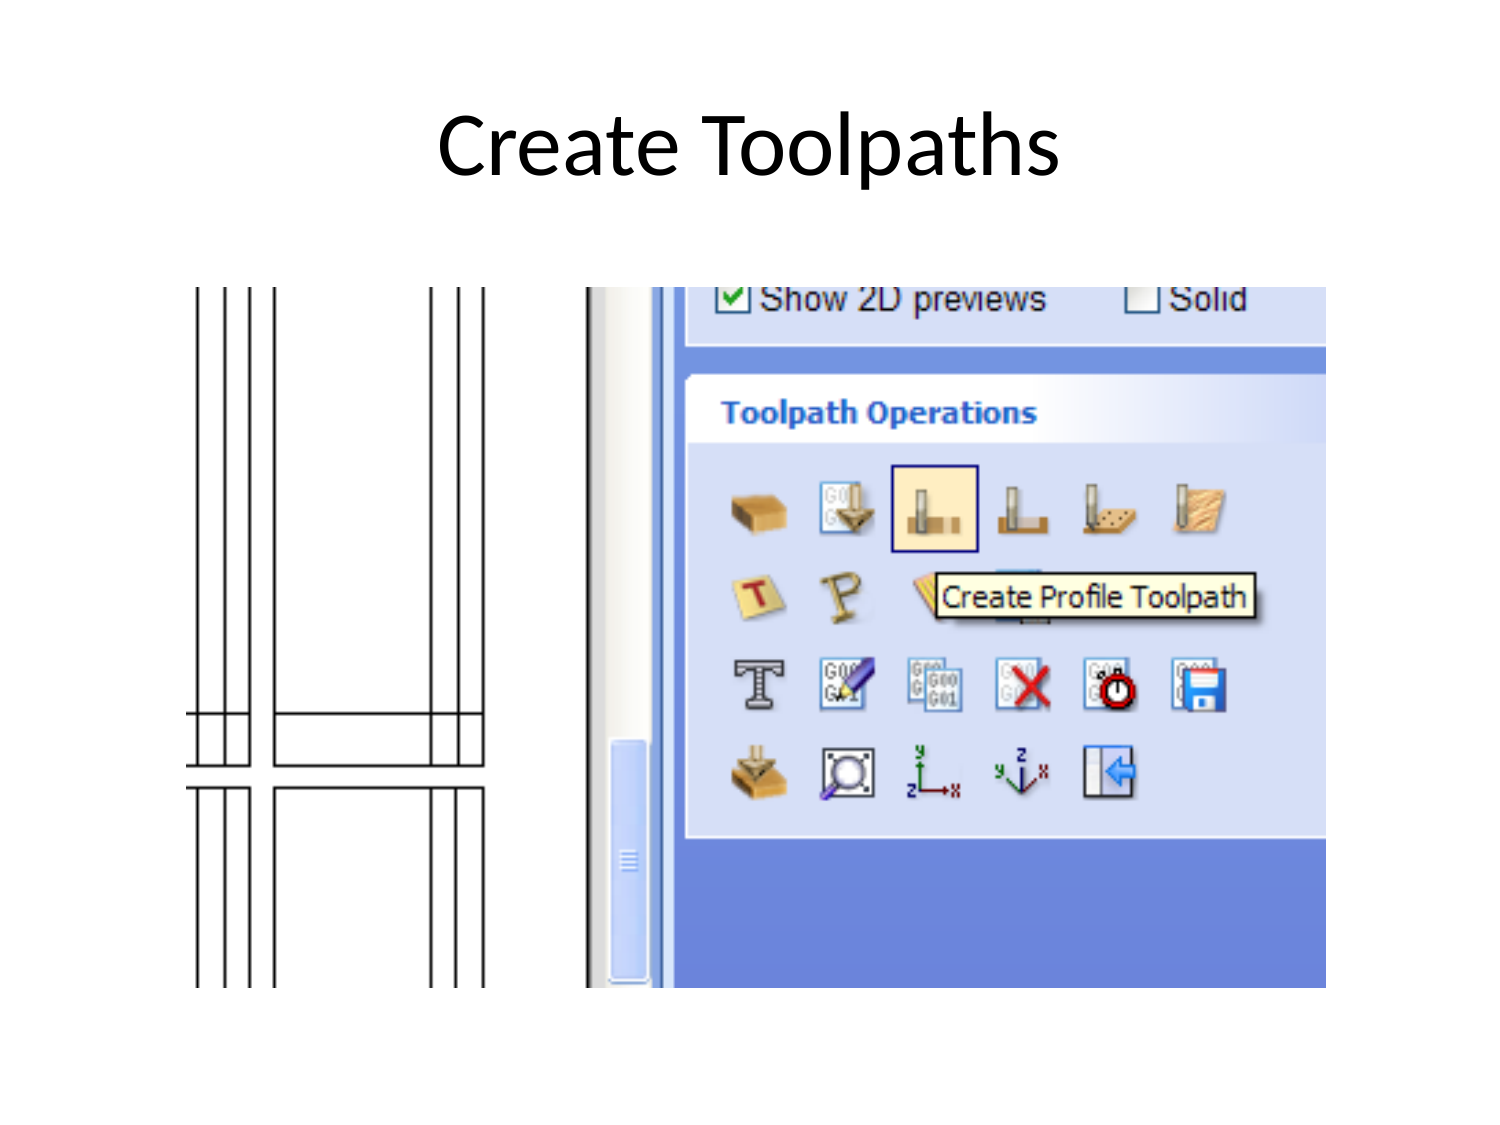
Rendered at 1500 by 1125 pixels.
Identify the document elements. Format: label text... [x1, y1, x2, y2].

title Create Toolpaths [75, 45, 1425, 233]
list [186, 287, 1326, 988]
